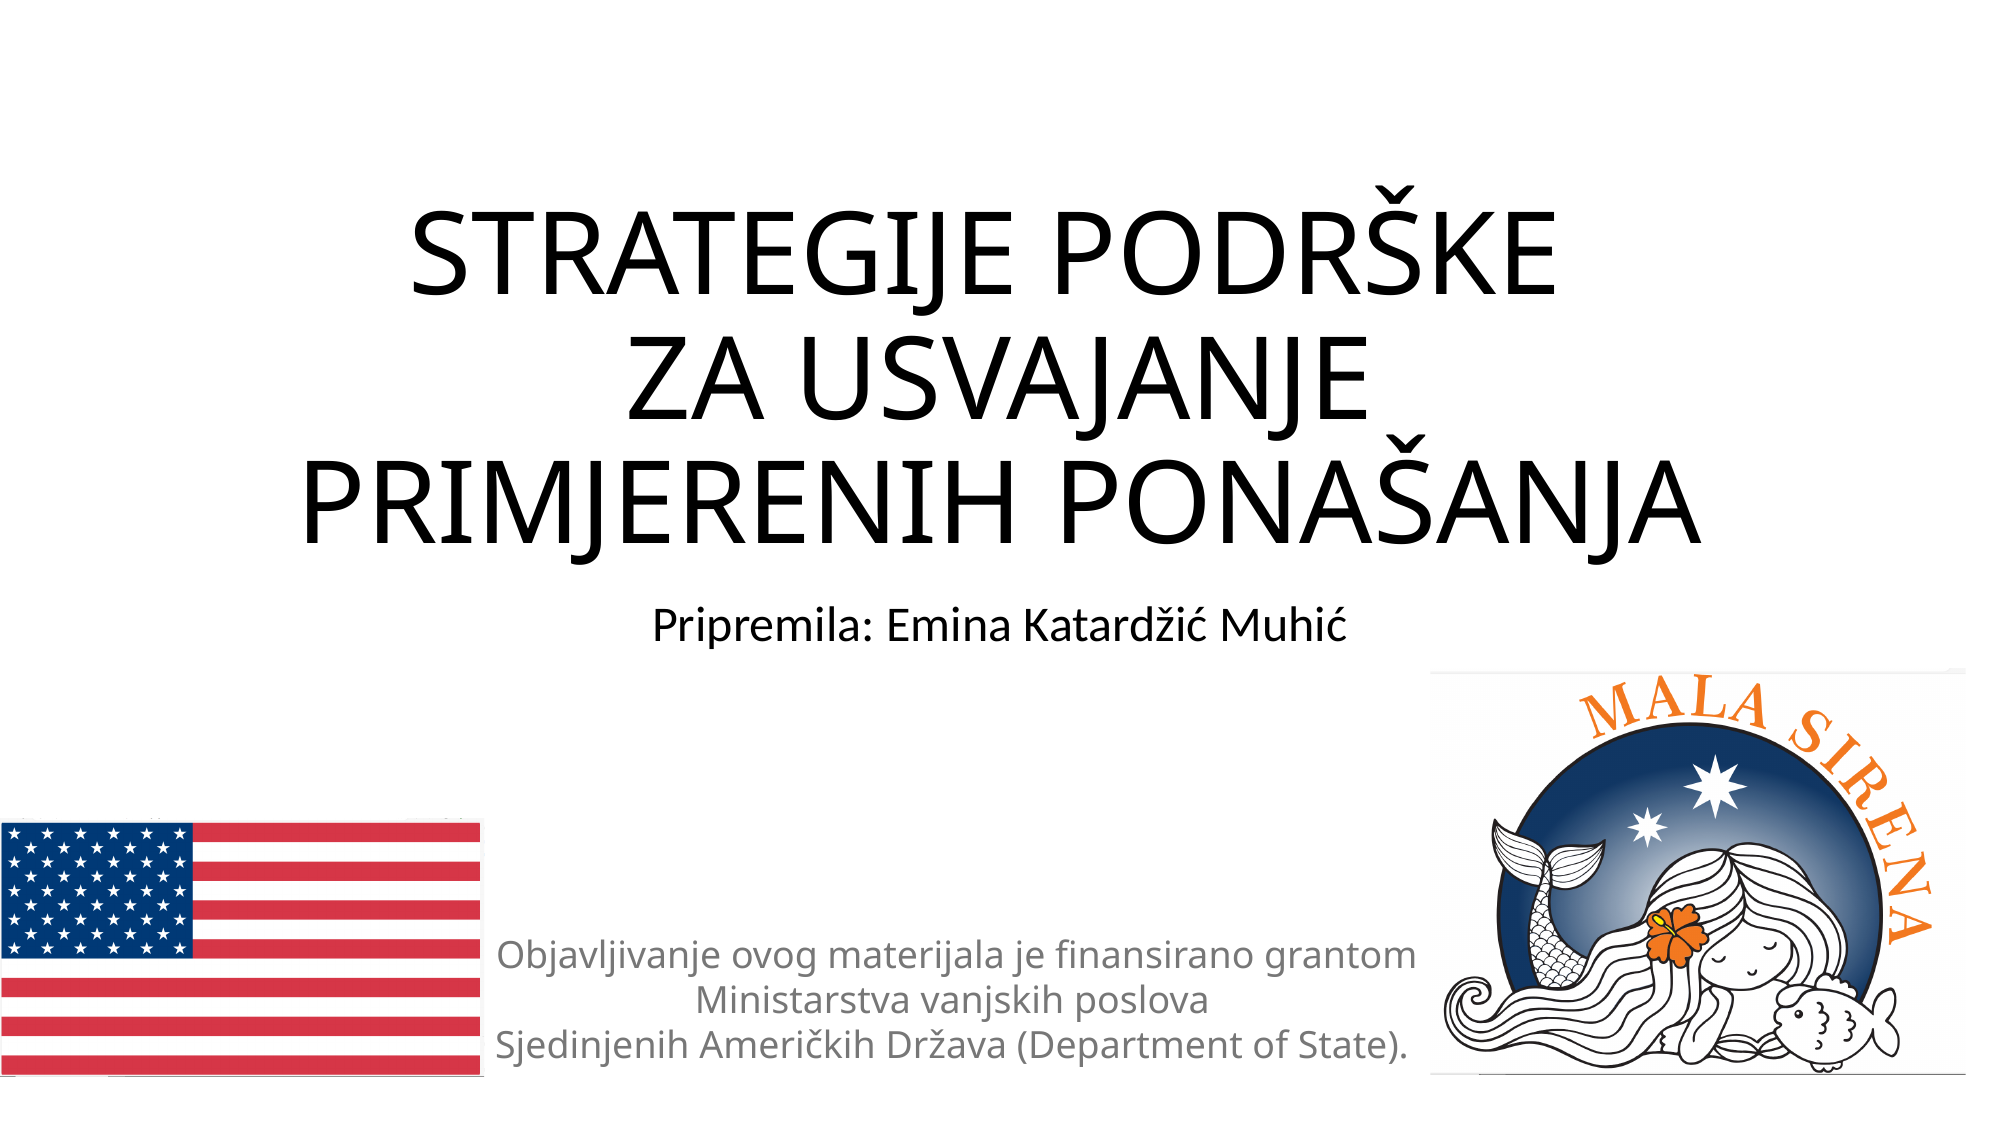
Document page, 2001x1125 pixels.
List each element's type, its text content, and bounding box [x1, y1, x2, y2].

text_box Objavljivanje ovog materijala je finansirano grantom Ministarstva vanjskih poslova Sjedinjenih Američkih Država (Department of State). [485, 923, 1430, 1074]
picture [1430, 668, 1966, 1077]
subtitle Pripremila: Emina Katardžić Muhić [249, 590, 1750, 863]
picture [0, 818, 485, 1077]
title STRATEGIJE PODRŠKE ZA USVAJANJE PRIMJERENIH PONAŠANJA [249, 184, 1750, 576]
